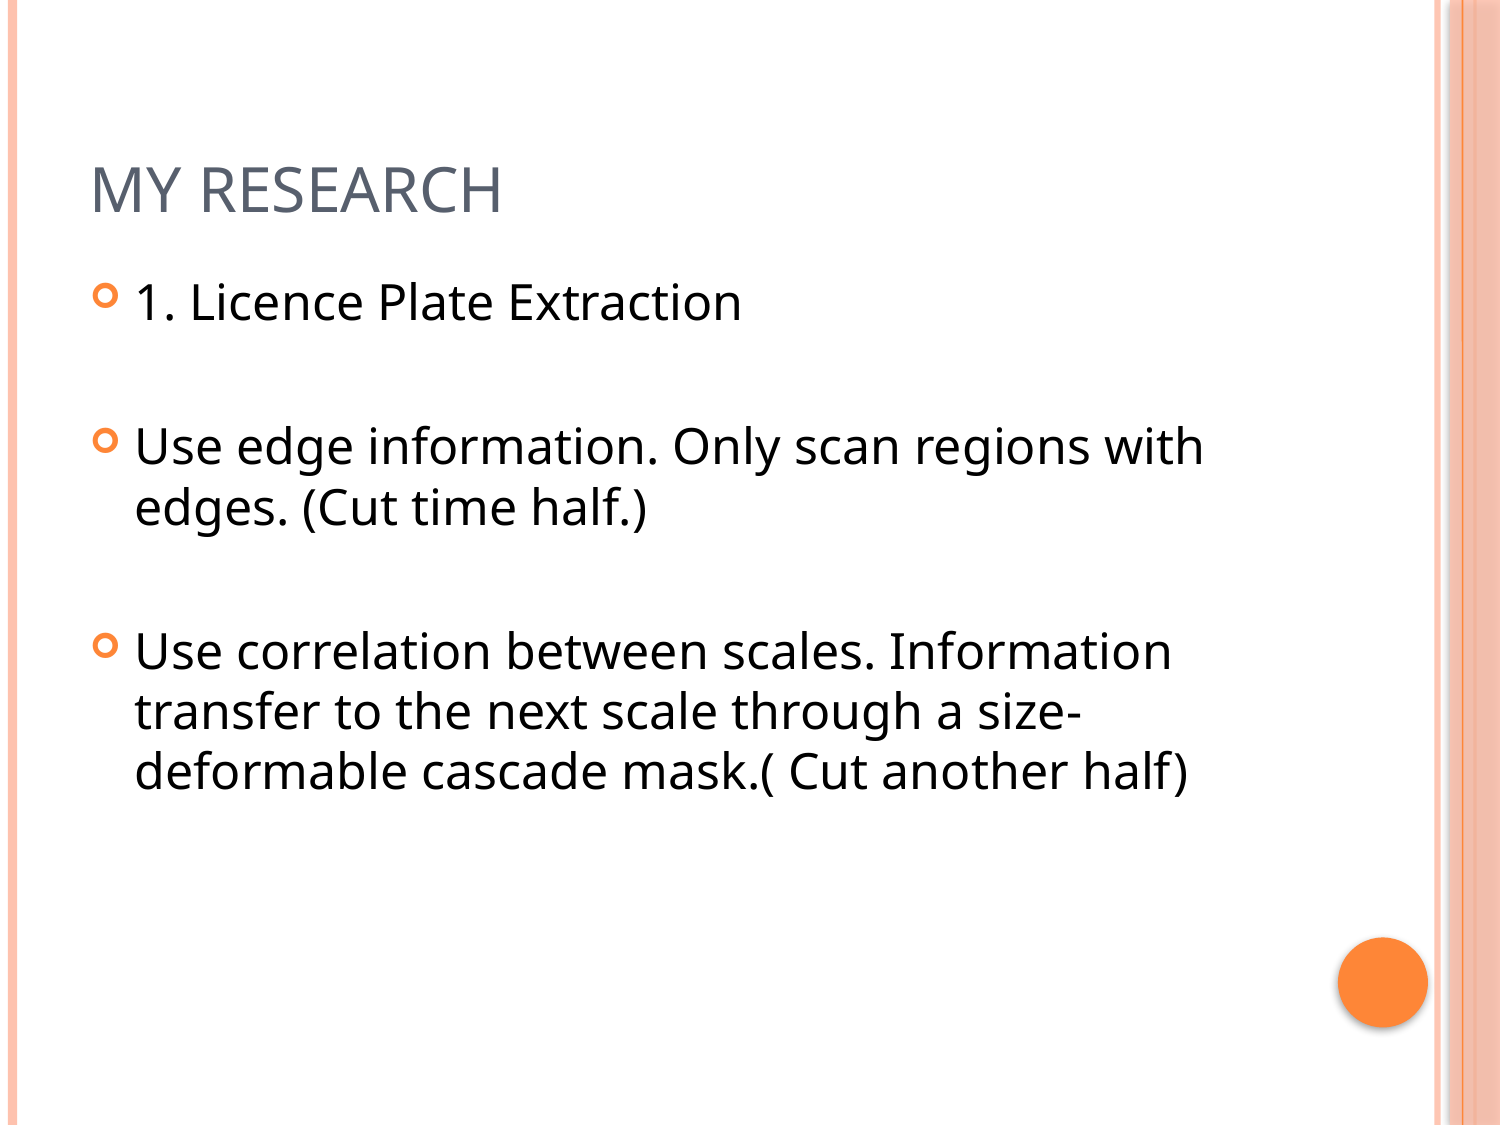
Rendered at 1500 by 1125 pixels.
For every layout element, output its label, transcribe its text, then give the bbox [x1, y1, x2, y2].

list 1. Licence Plate Extraction Use edge information. Only scan regions with edges. (Cut time half.) Use correlation between scales. Information transfer to the next scale through a size-deformable cascade mask.( Cut another half) [75, 262, 1300, 1062]
title My research [75, 45, 1300, 233]
